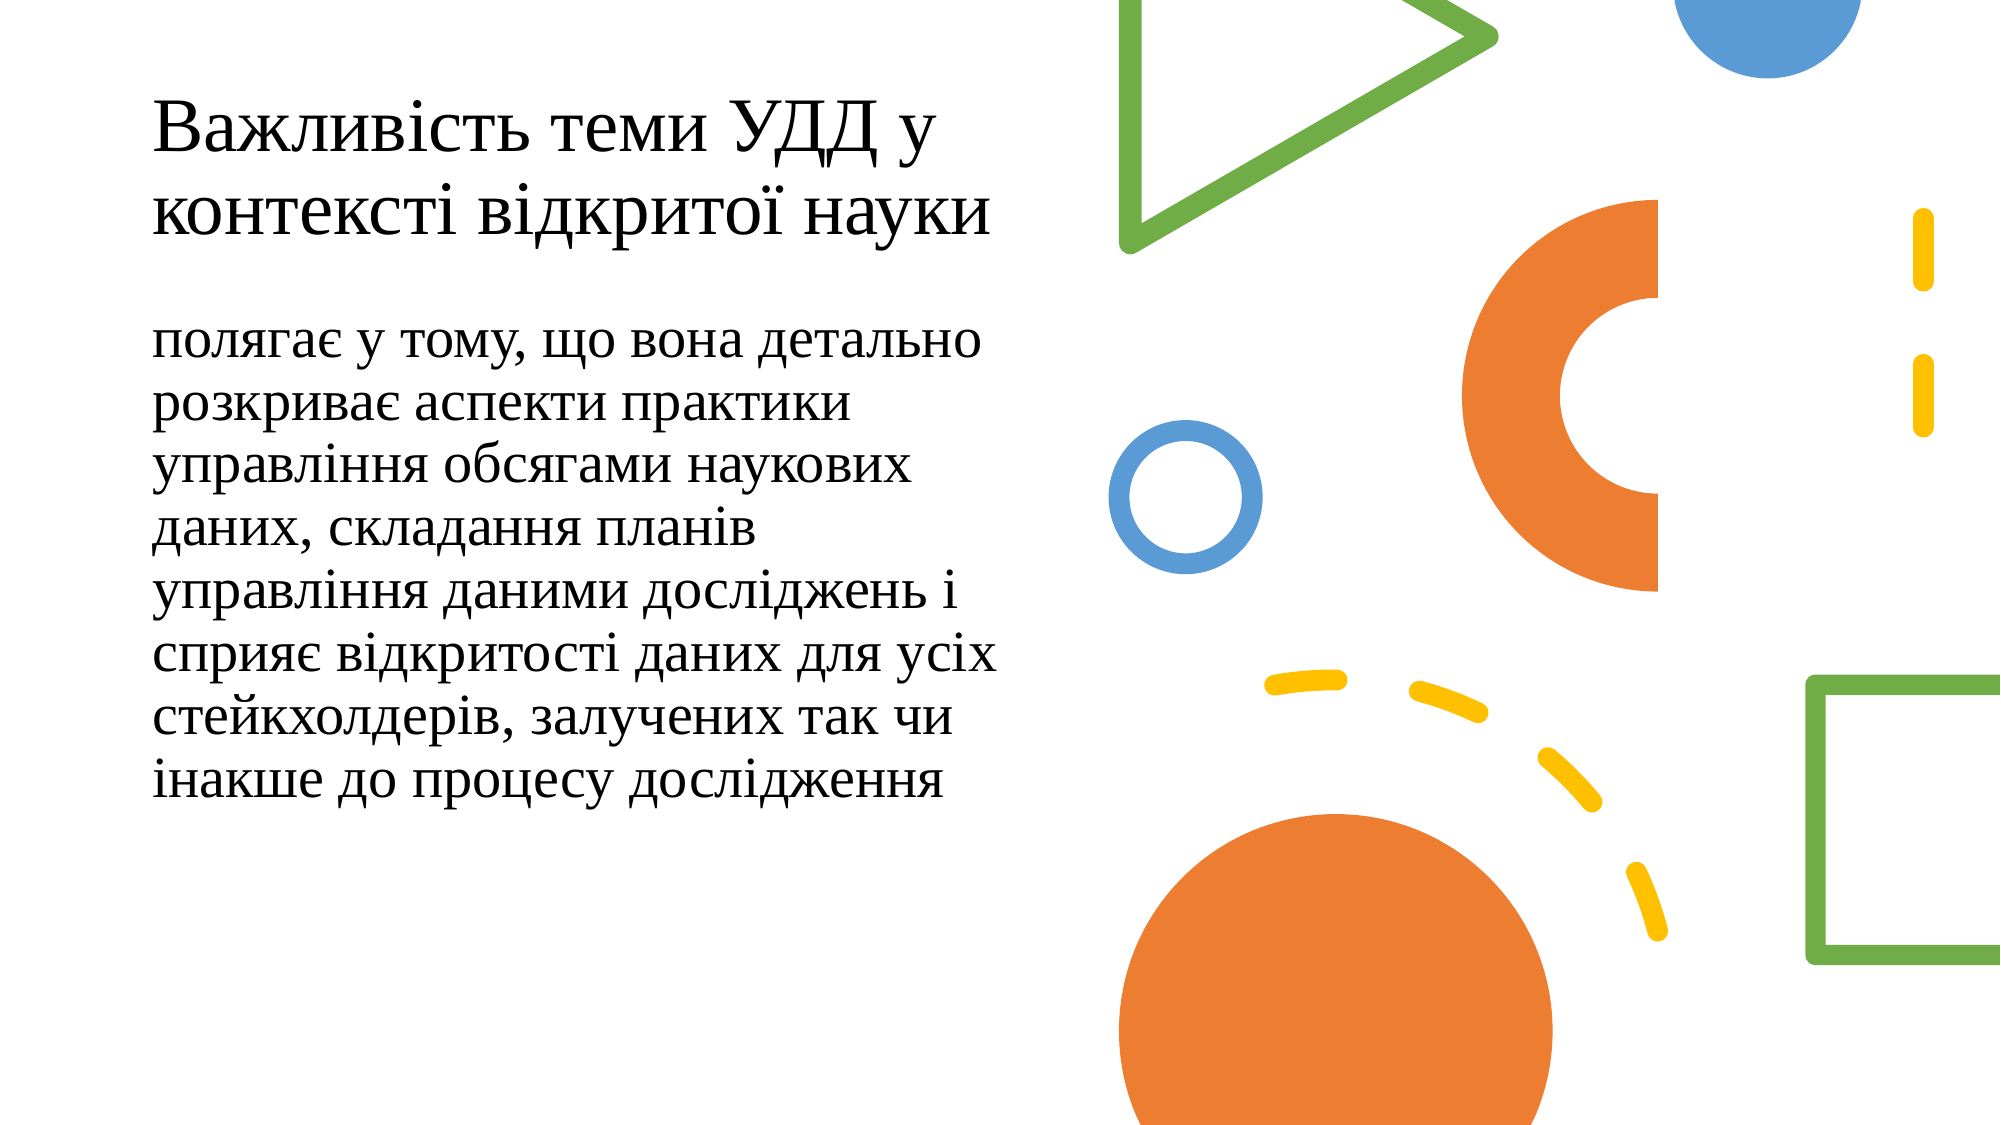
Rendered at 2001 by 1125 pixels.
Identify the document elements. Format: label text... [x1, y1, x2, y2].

list полягає у тому, що вона детально розкриває аспекти практики управління обсягами наукових даних, складання планів управління даними досліджень і сприяє відкритості даних для усіх стейкхолдерів, залучених так чи інакше до процесу дослідження [137, 299, 1050, 1014]
title Важливість теми УДД у контексті відкритої науки [137, 59, 1050, 278]
text_box [1673, 0, 1862, 80]
text_box [0, 0, 2000, 1125]
text_box [1117, 813, 1554, 1125]
text_box [1274, 679, 1664, 977]
text_box [1118, 0, 1499, 255]
text_box [1460, 198, 1659, 593]
text_box [1805, 674, 2000, 966]
text_box [1117, 429, 1254, 565]
